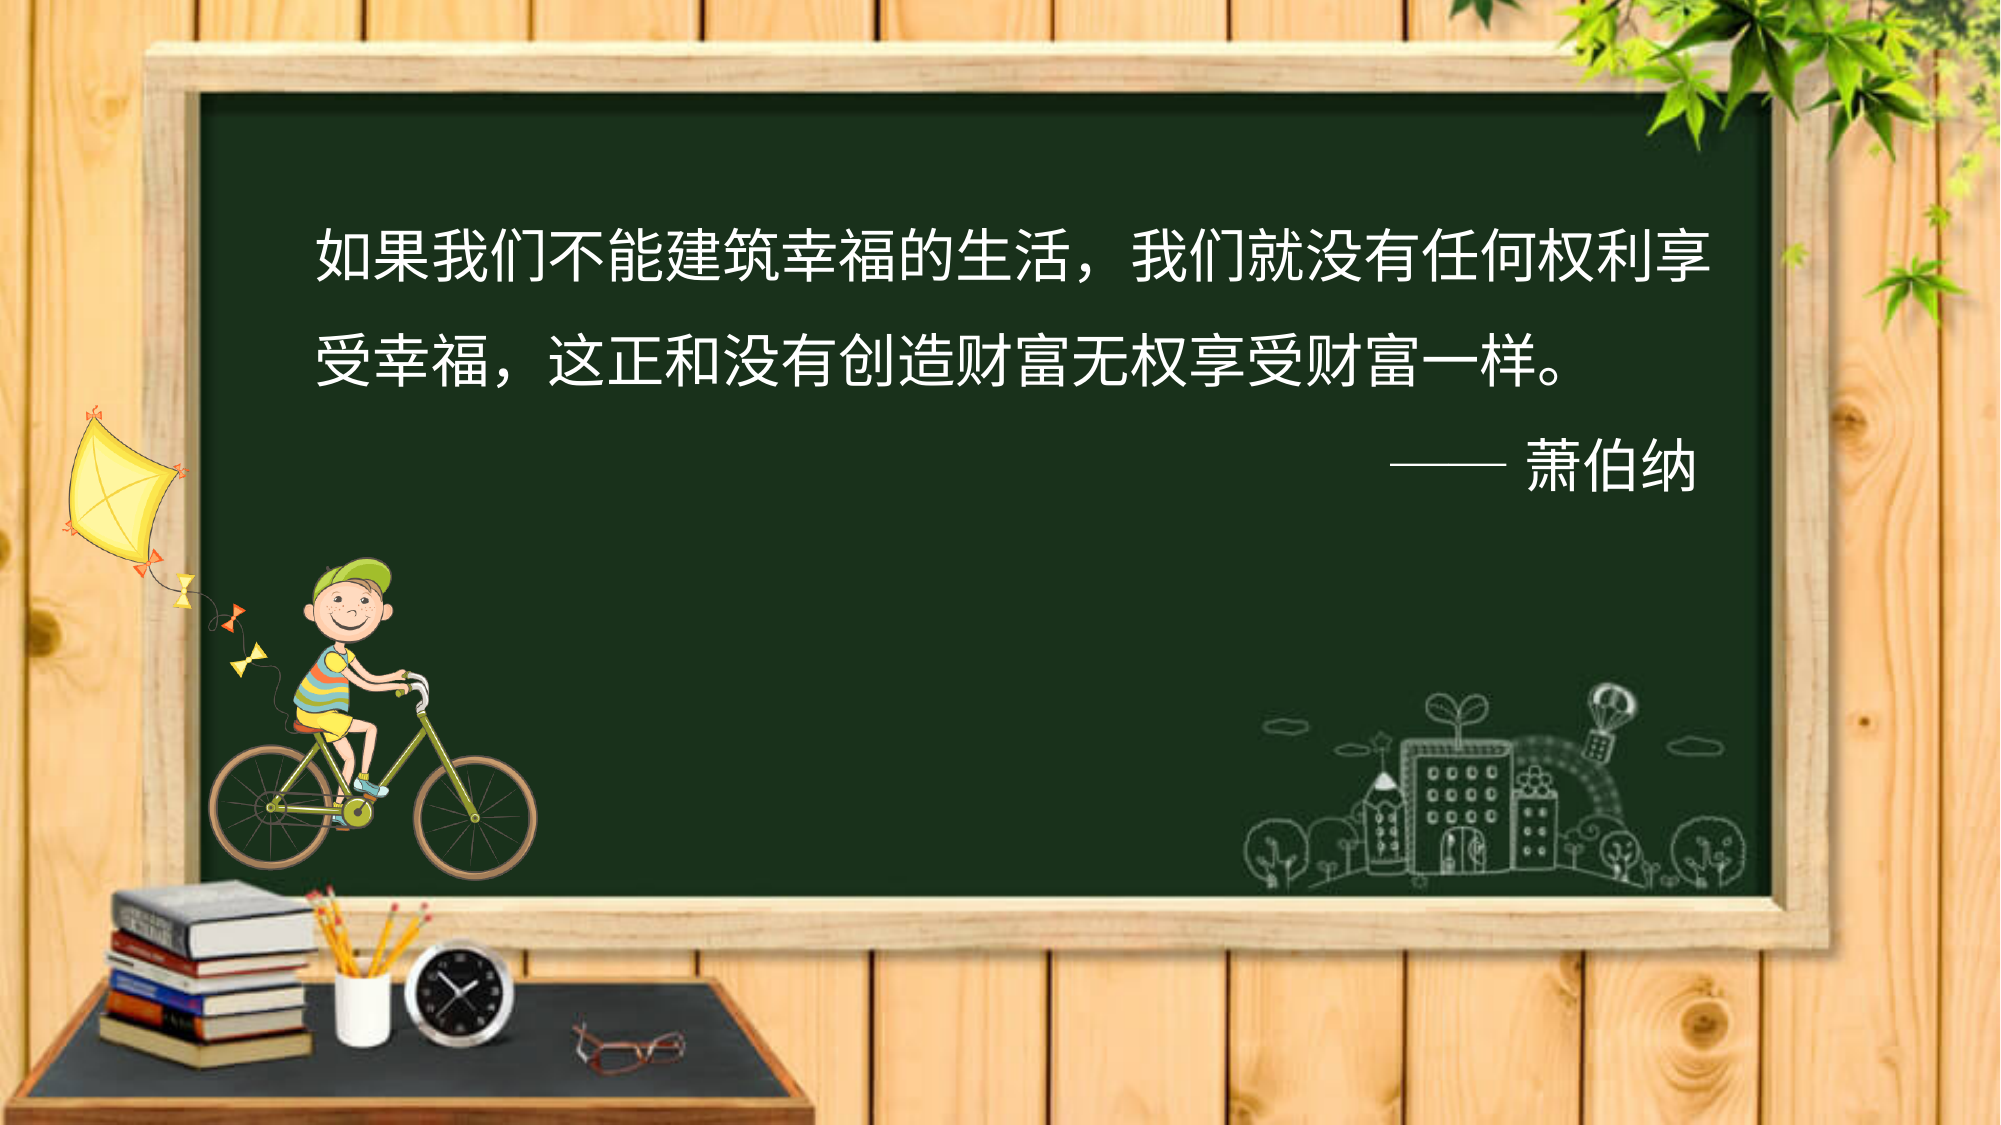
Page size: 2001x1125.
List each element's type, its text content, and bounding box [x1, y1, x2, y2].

text_box 如果我们不能建筑幸福的生活，我们就没有任何权利享受幸福，这正和没有创造财富无权享受财富一样。 ──萧伯纳 [300, 176, 1740, 506]
picture [0, 0, 2001, 1125]
